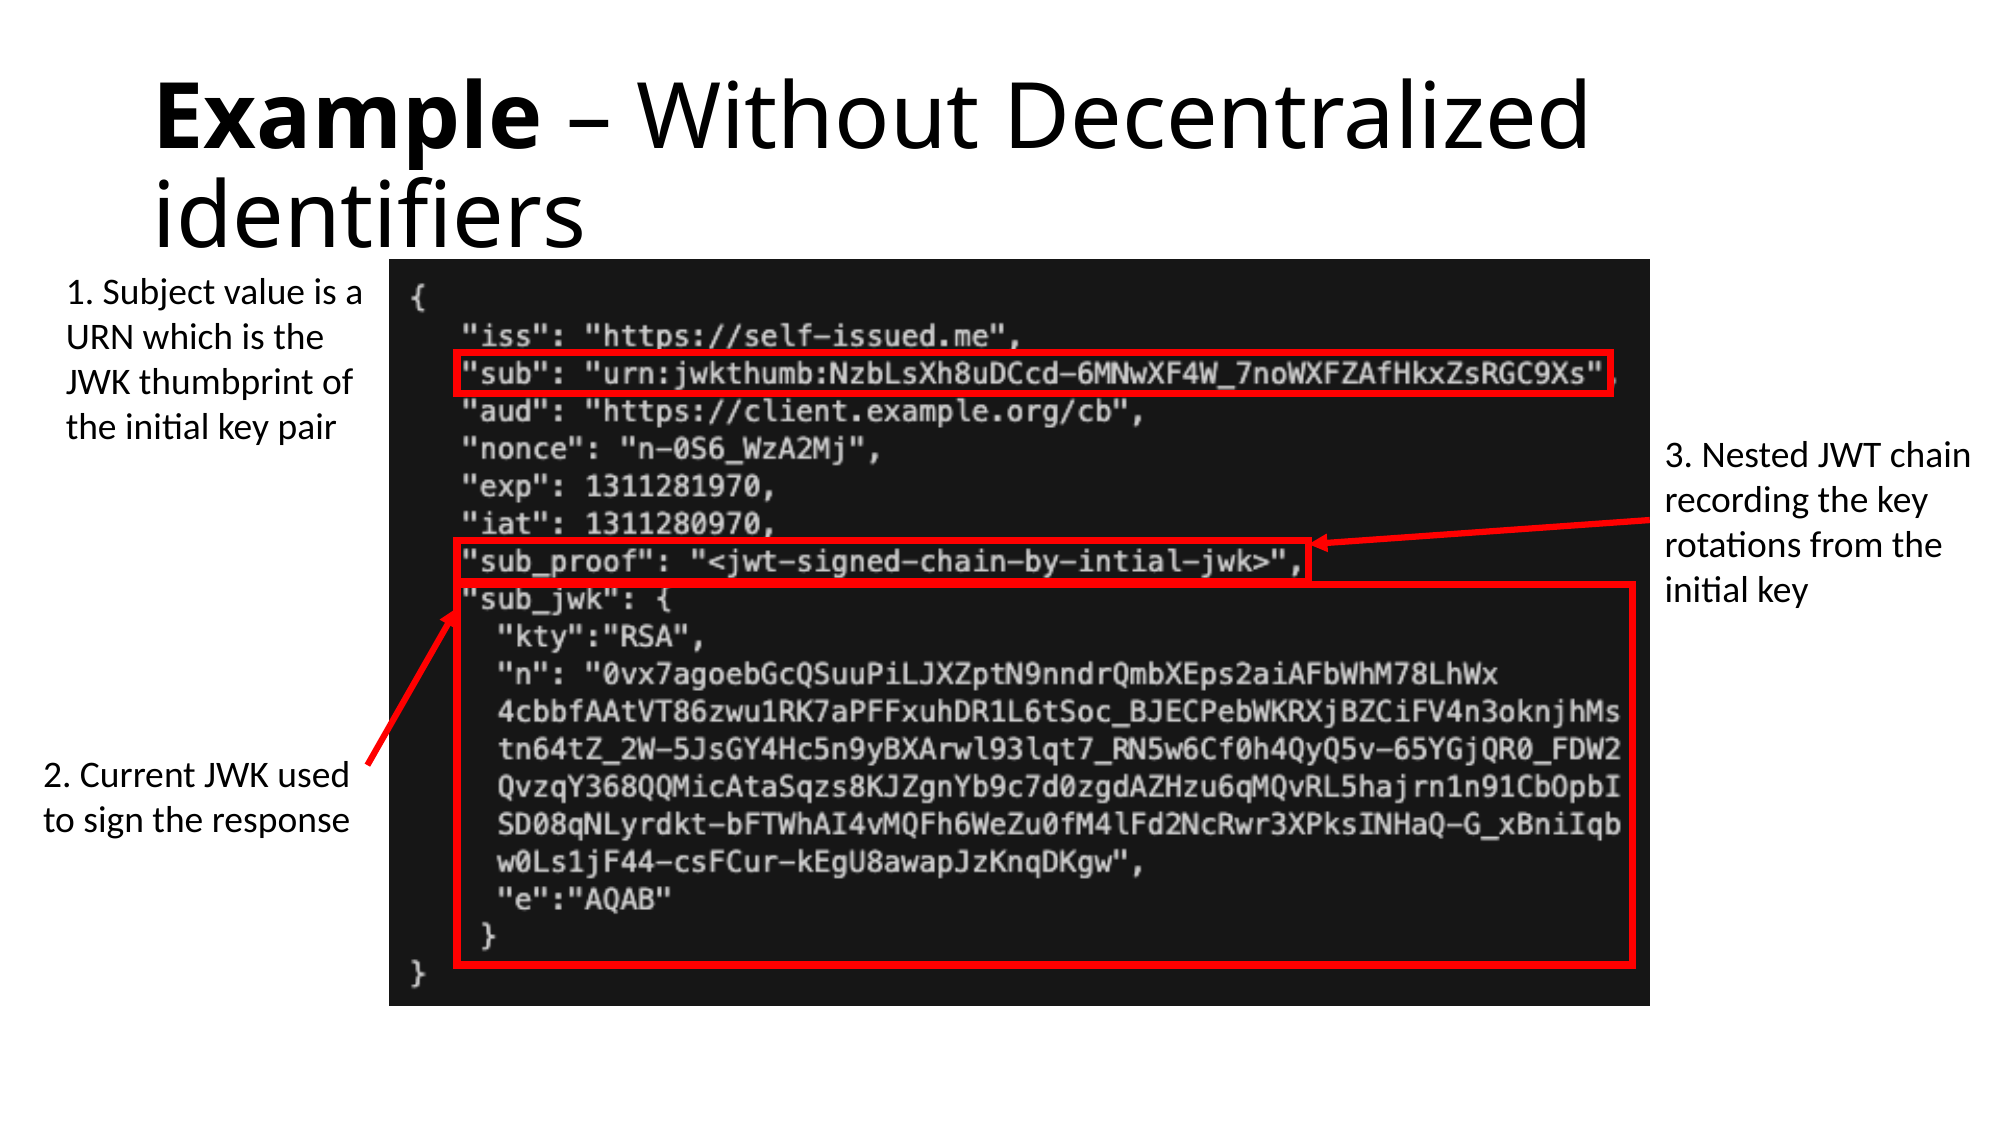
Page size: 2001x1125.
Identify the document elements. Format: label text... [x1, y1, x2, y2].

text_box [1308, 521, 1650, 545]
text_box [367, 607, 457, 766]
title Example – Without Decentralized identifiers [137, 59, 1863, 278]
picture [389, 259, 1650, 1006]
text_box 3. Nested JWT chain recording the key rotations from the initial key [1650, 422, 2000, 618]
text_box 2. Current JWK used to sign the response [28, 742, 389, 848]
text_box 1. Subject value is a URN which is the JWK thumbprint of the initial key pair [51, 259, 389, 455]
